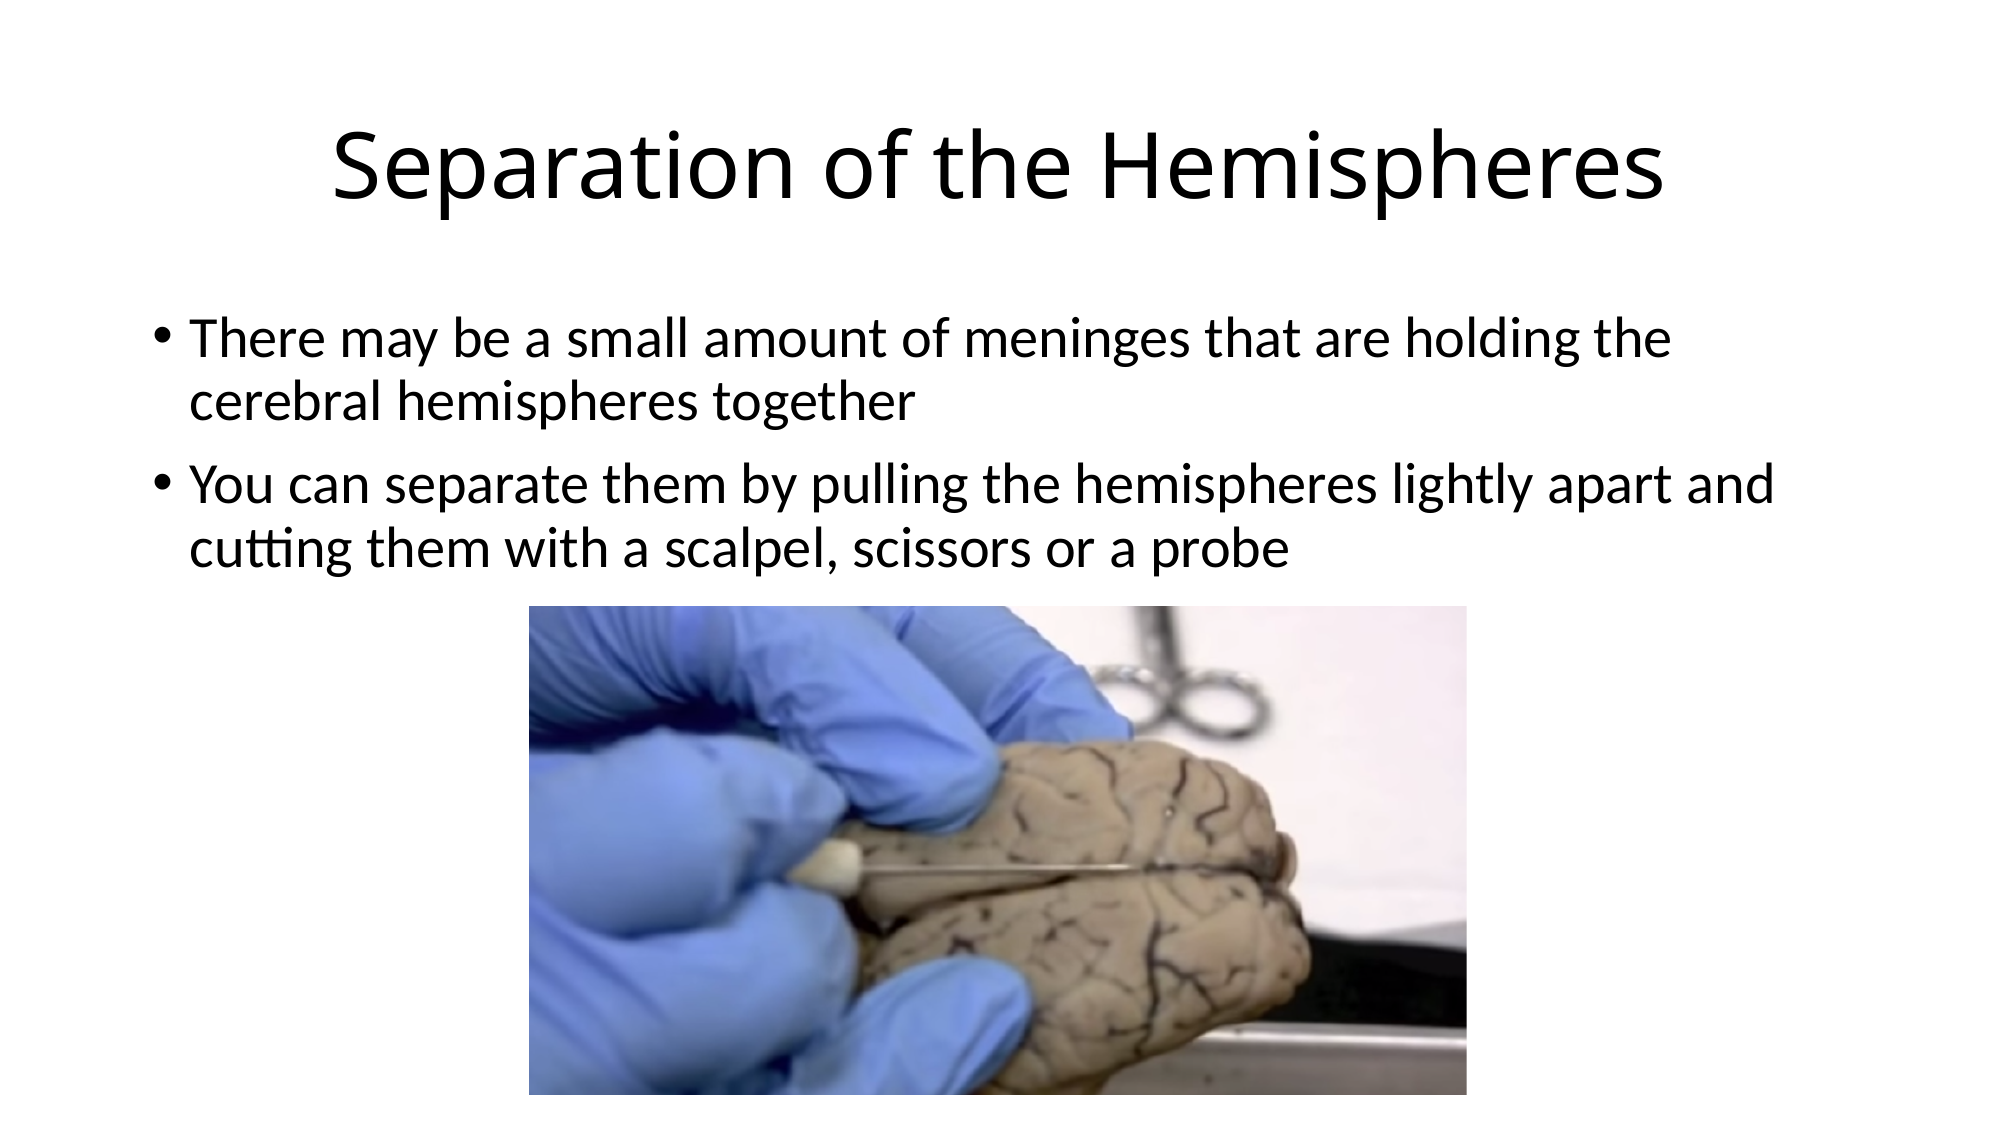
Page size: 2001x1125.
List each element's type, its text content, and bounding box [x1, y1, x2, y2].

list There may be a small amount of meninges that are holding the cerebral hemispheres together You can separate them by pulling the hemispheres lightly apart and cutting them with a scalpel, scissors or a probe [137, 299, 1863, 606]
title Separation of the Hemispheres [137, 59, 1863, 278]
picture [529, 605, 1467, 1095]
